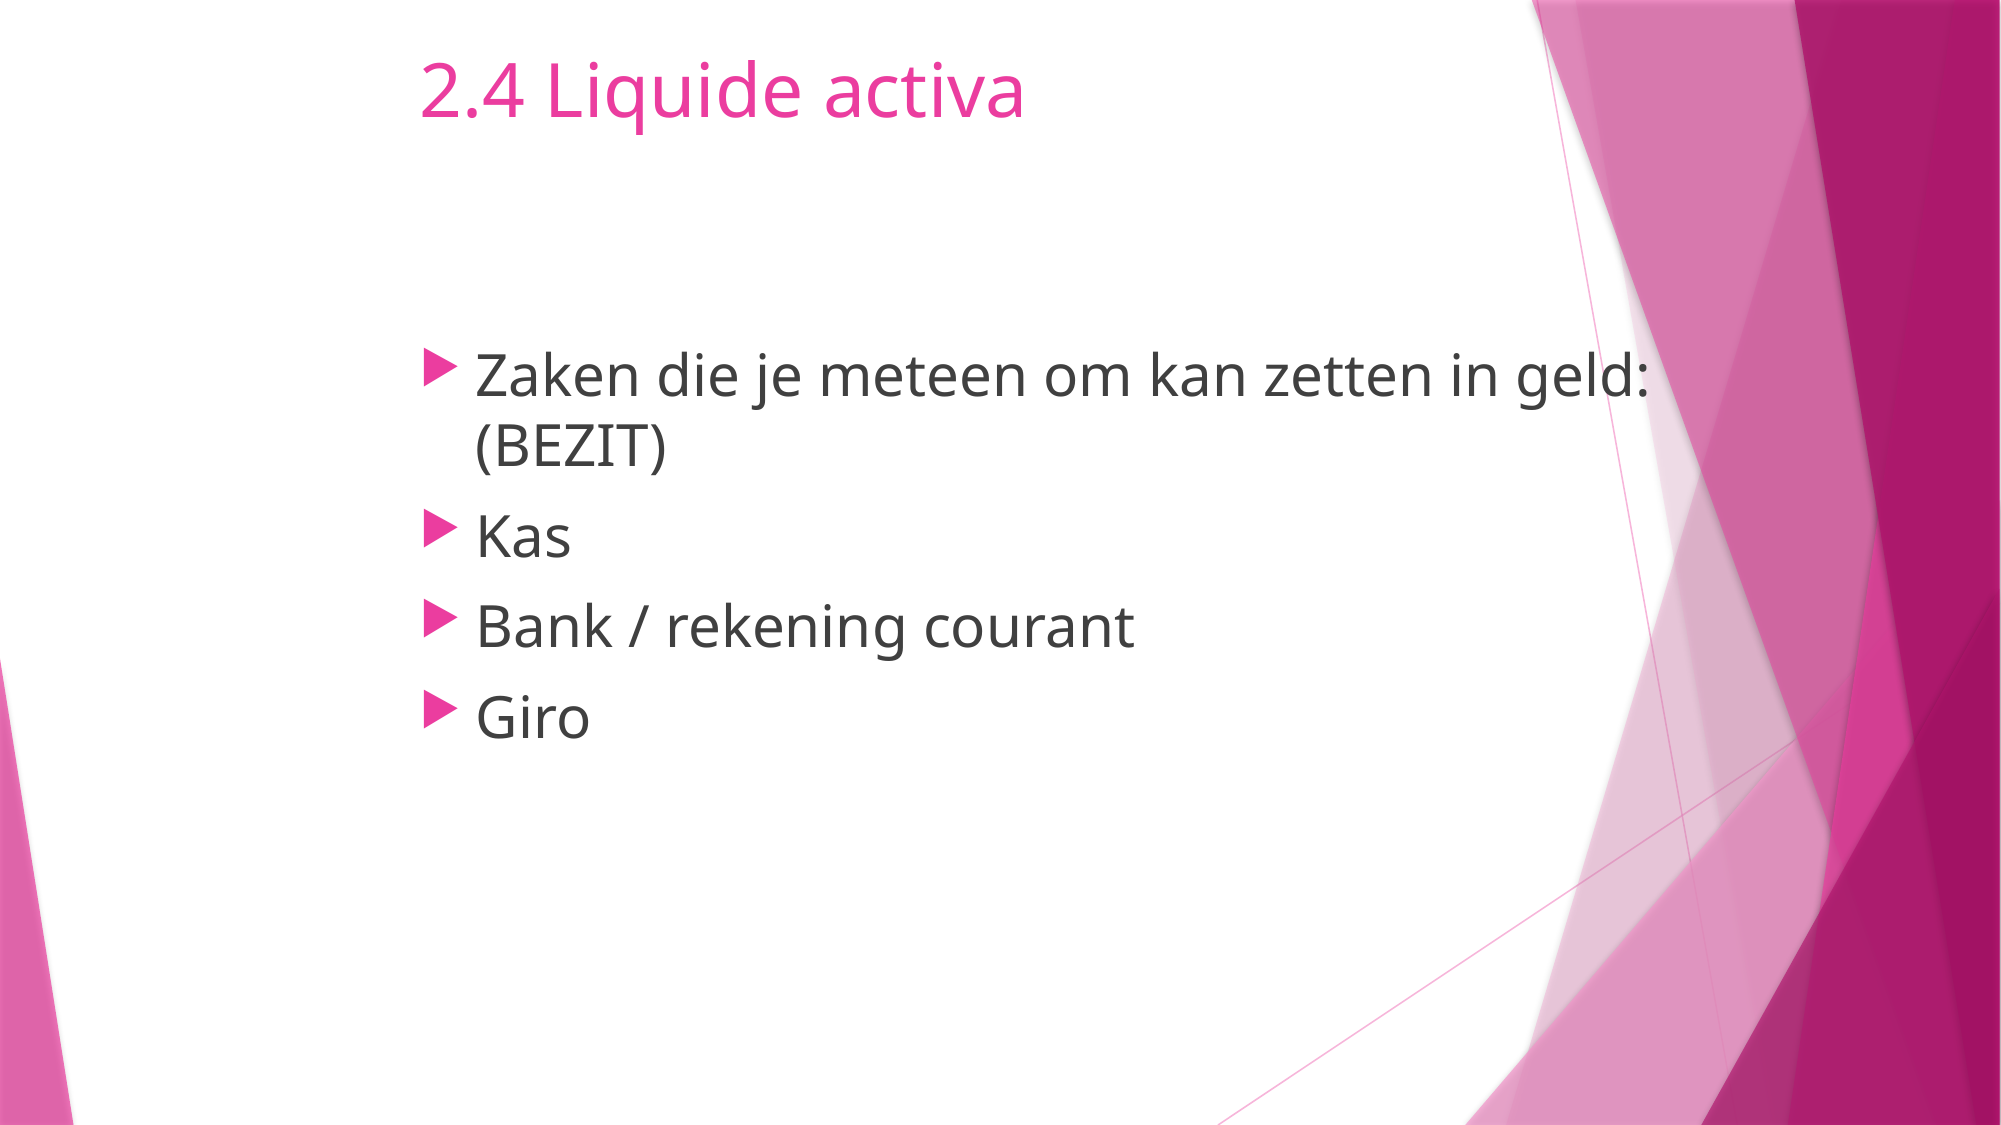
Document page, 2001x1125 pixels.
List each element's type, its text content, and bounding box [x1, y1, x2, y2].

list Zaken die je meteen om kan zetten in geld: (BEZIT) Kas Bank / rekening courant Giro [404, 331, 1750, 1006]
title 2.4 Liquide activa [404, 35, 1750, 275]
